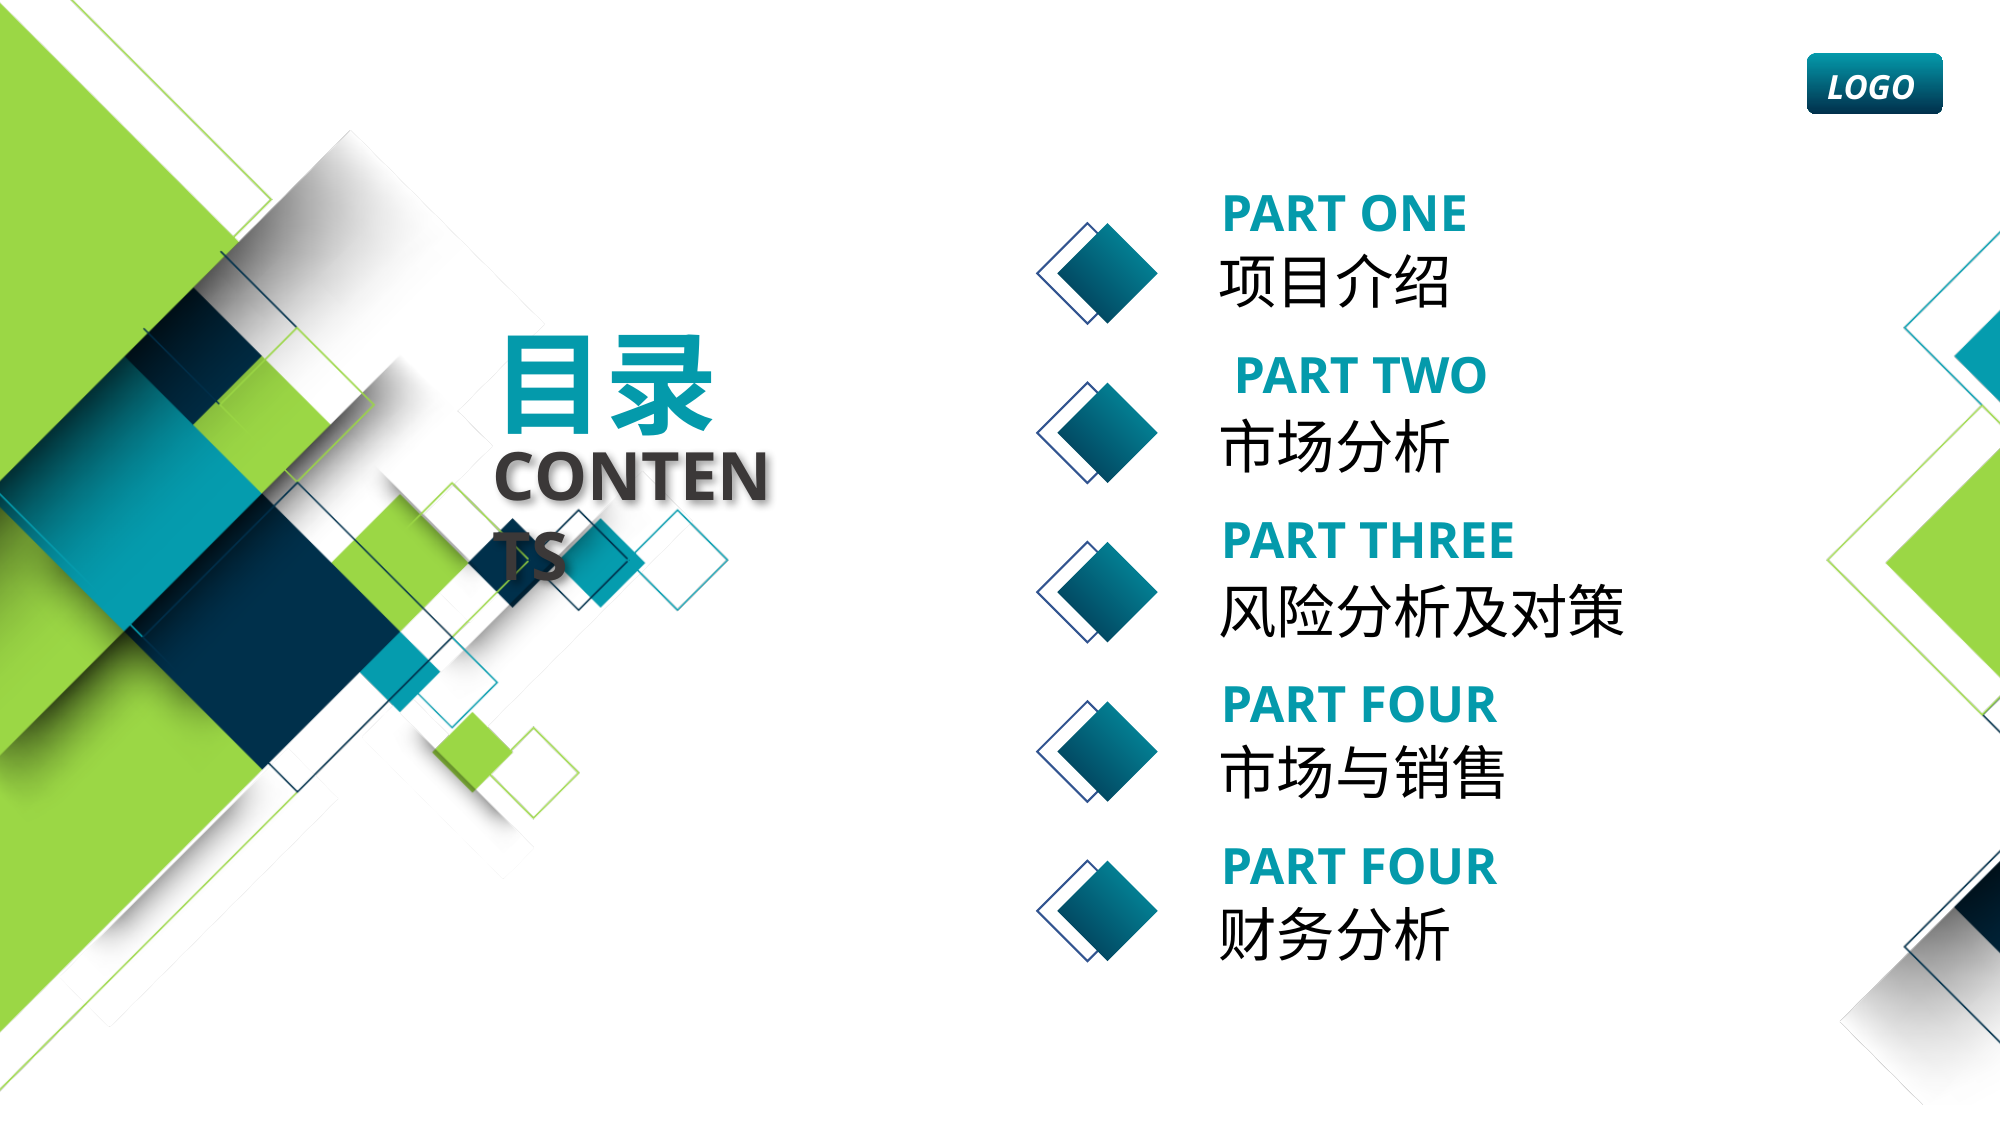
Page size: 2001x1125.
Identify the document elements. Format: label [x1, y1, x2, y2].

text_box [1203, 665, 1834, 815]
text_box [1203, 174, 1834, 325]
text_box [1051, 237, 1144, 309]
text_box [1203, 336, 1834, 489]
picture [1489, 0, 2000, 1105]
text_box [1051, 716, 1144, 788]
picture [0, 0, 1110, 1105]
text_box [1051, 397, 1144, 469]
text_box [1051, 875, 1144, 947]
text_box [1051, 556, 1144, 628]
text_box [1203, 501, 1834, 654]
text_box [1203, 827, 1834, 977]
text_box [1806, 52, 1944, 115]
